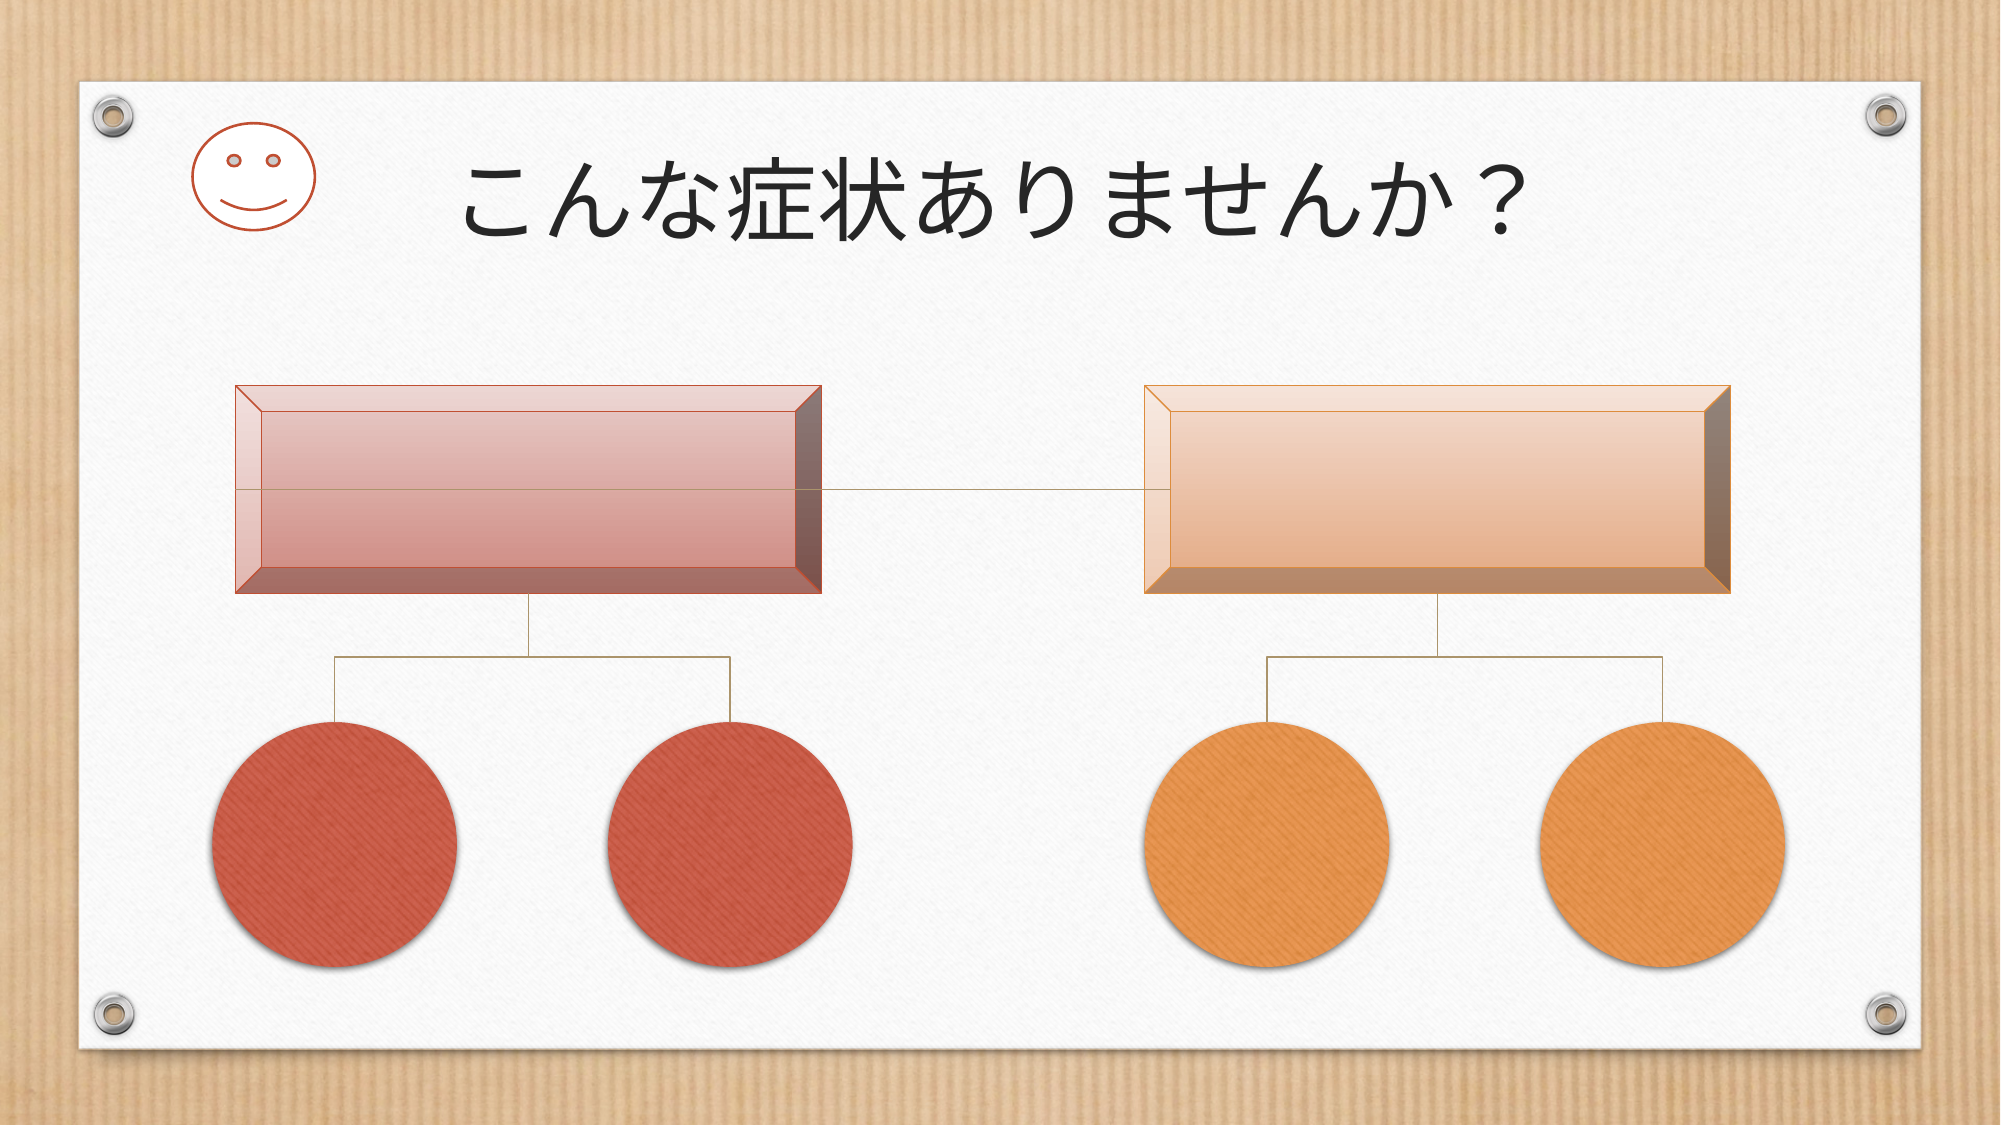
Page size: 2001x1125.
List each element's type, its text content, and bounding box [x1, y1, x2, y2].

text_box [366, 560, 497, 755]
text_box [607, 722, 853, 967]
picture [0, 0, 2001, 1125]
text_box [1144, 722, 1390, 967]
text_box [1485, 545, 1615, 771]
text_box [234, 490, 823, 594]
text_box [1540, 722, 1785, 967]
title こんな症状ありませんか？ [212, 90, 1788, 305]
text_box [191, 121, 317, 232]
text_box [1287, 572, 1417, 744]
text_box [212, 722, 457, 967]
text_box [234, 384, 823, 489]
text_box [564, 556, 694, 759]
text_box [1144, 384, 1732, 594]
